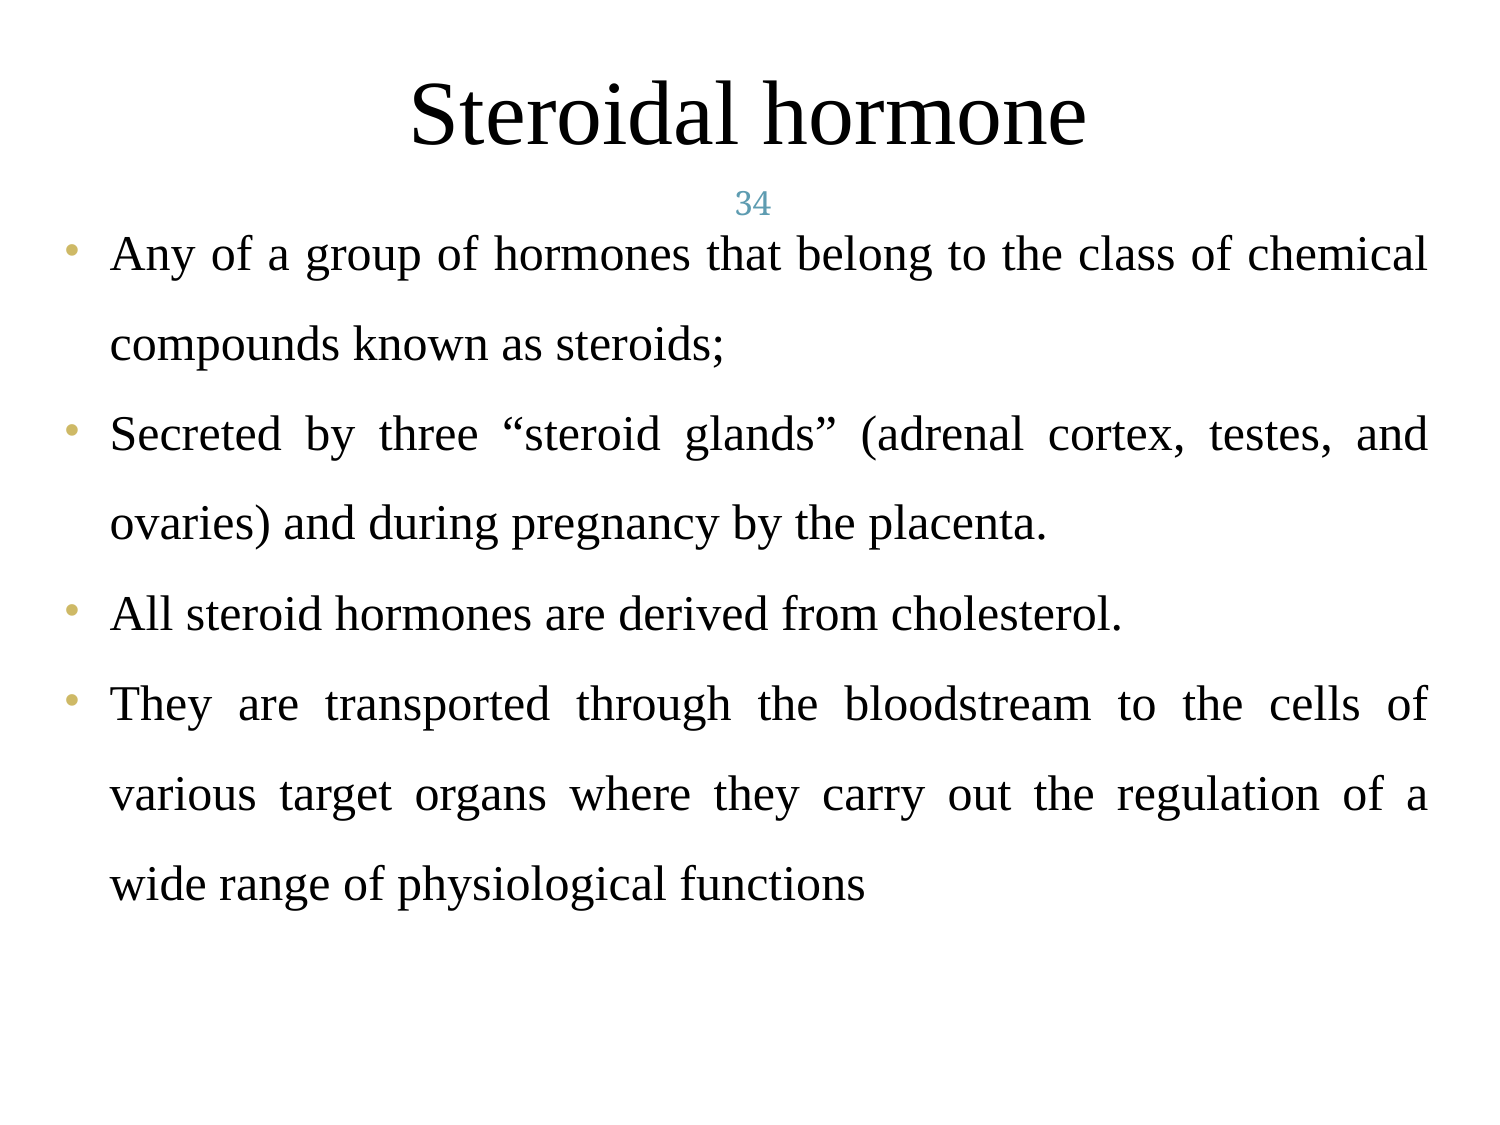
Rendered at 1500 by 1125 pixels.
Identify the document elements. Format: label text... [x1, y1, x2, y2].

title Steroidal hormone [49, 37, 1450, 162]
slide_number 34 [715, 168, 791, 241]
list Any of a group of hormones that belong to the class of chemical compounds known as steroids; Secreted by three “steroid glands” (adrenal cortex, testes, and ovaries) and during pregnancy by the placenta. All steroid hormones are derived from cholesterol. They are transported through the bloodstream to the cells of various target organs where they carry out the regulation of a wide range of physiological functions [49, 174, 1445, 1001]
